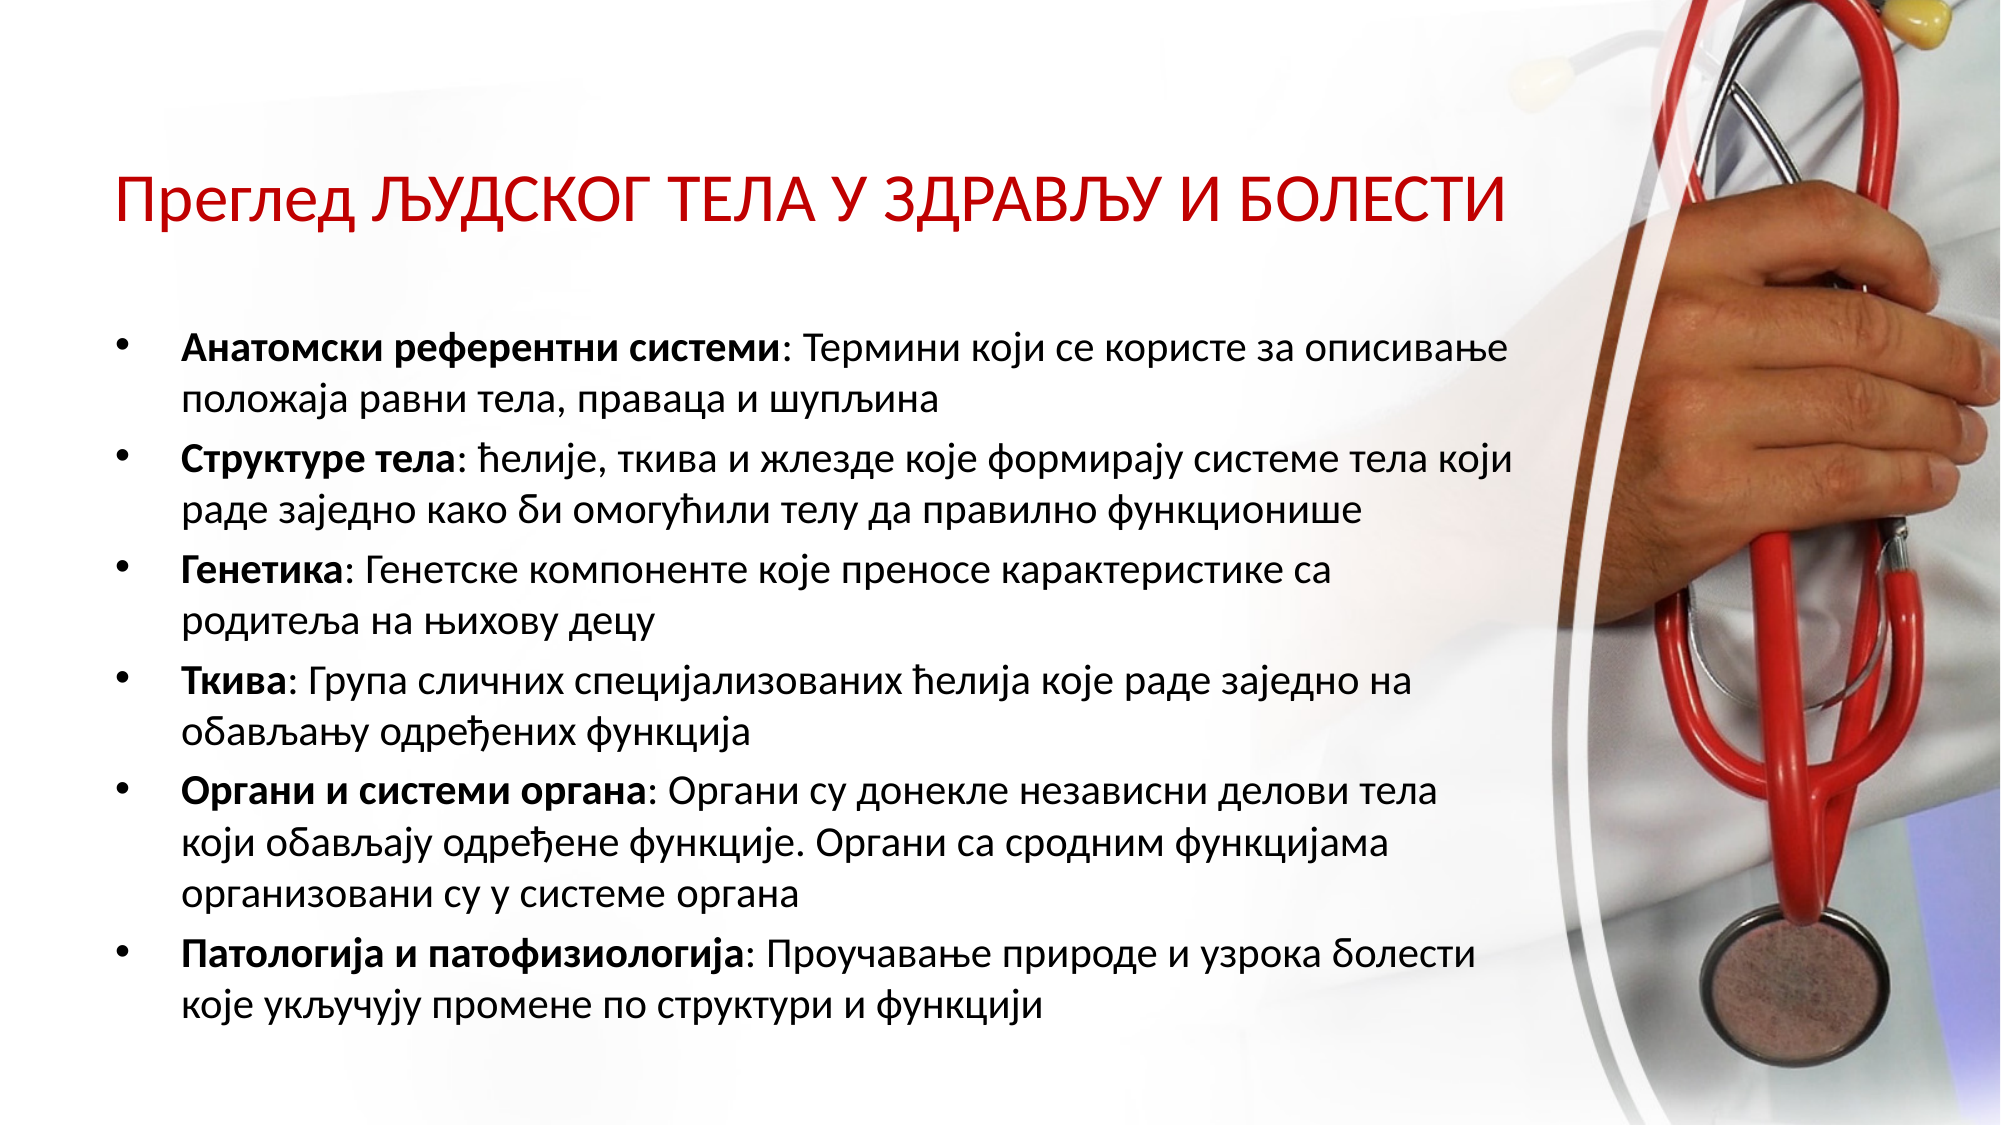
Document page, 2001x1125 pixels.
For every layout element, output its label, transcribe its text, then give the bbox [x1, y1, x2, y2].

title Преглед ЉУДСКОГ ТЕЛА У ЗДРАВЉУ И БОЛЕСТИ [99, 110, 1540, 278]
list Анатомски референтни системи: Термини који се користе за описивање положаја равни тела, праваца и шупљина Структуре тела: ћелије, ткива и жлезде које формирају системе тела који раде заједно како би омогућили телу да правилно функционише Генетика: Генетске компоненте које преносе карактеристике са родитеља на њихову децу Ткива: Група сличних специјализованих ћелија које раде заједно на обављању одређених функција Органи и системи органа: Органи су донекле независни делови тела који обављају одређене функције. Органи са сродним функцијама организовани су у системе органа Патологија и патофизиологија: Проучавање природе и узрока болести које укључују промене по структури и функцији [100, 310, 1537, 1043]
picture [0, 0, 2001, 1125]
